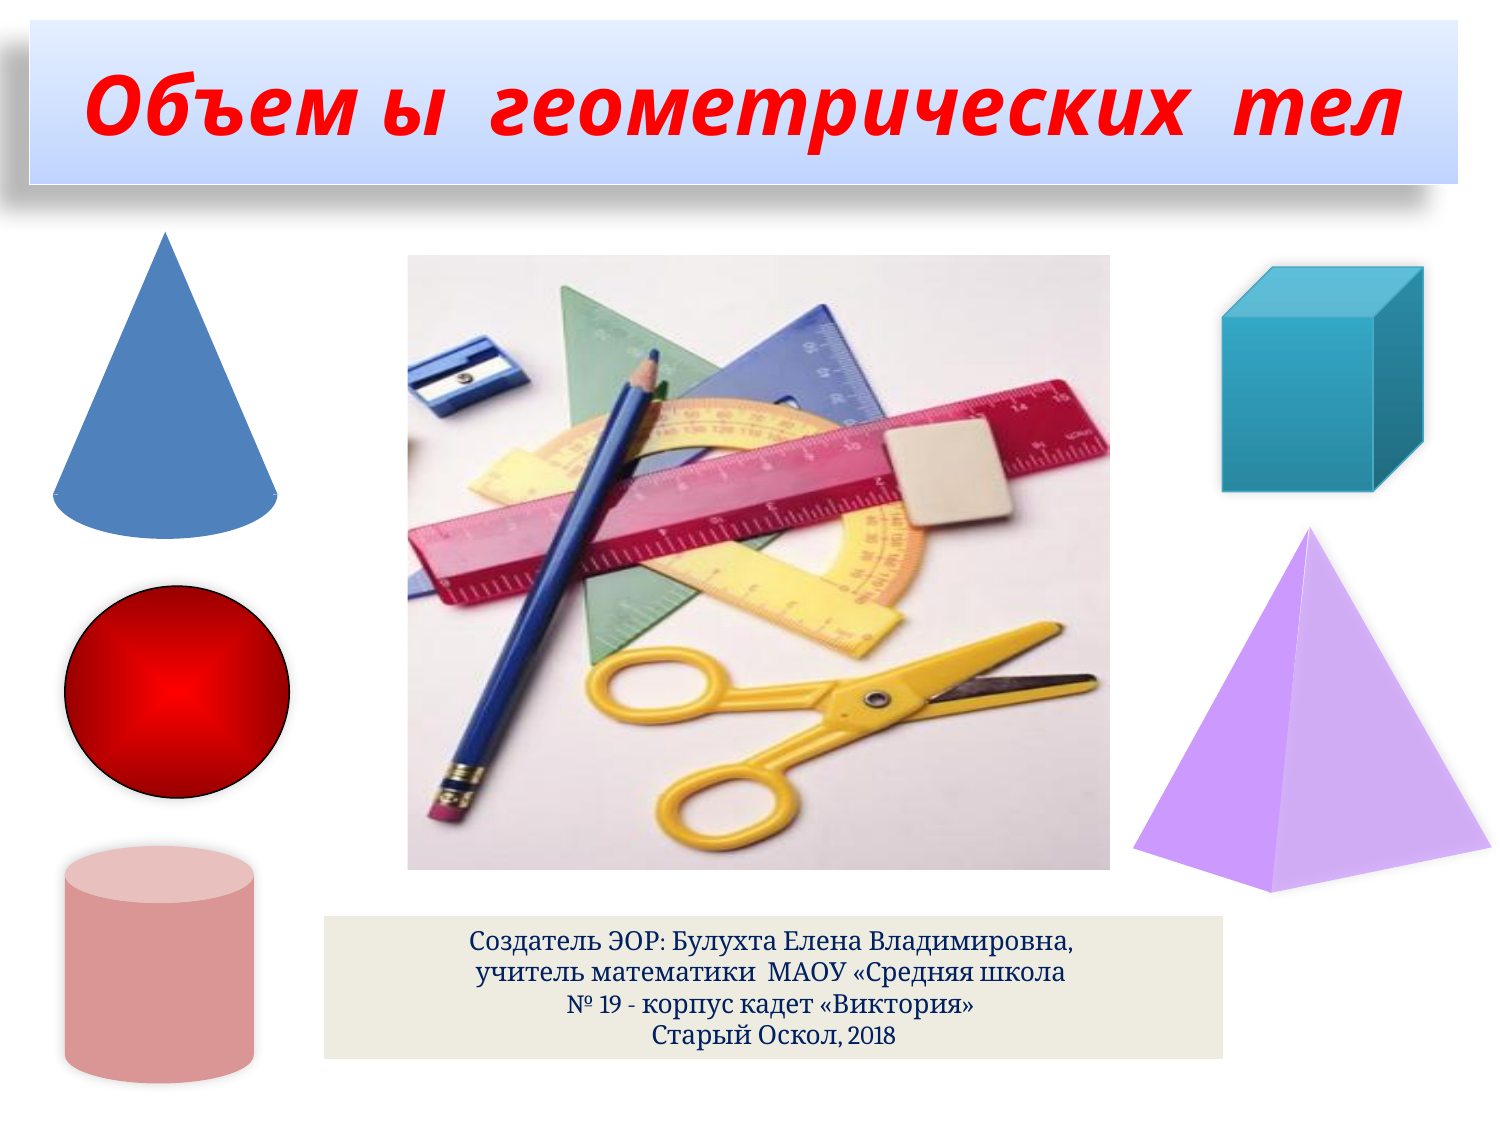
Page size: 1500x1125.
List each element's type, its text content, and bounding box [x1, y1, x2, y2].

text_box Создатель ЭОР: Булухта Елена Владимировна, учитель математики МАОУ «Средняя школа № 19 - корпус кадет «Виктория» Старый Оскол, 2018 [324, 916, 1223, 1059]
title Объем ы геометрических тел [29, 18, 1459, 185]
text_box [1183, 521, 1459, 880]
text_box [64, 845, 255, 1085]
text_box [64, 586, 290, 798]
picture [407, 255, 1111, 870]
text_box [1226, 268, 1420, 316]
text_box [52, 231, 278, 540]
text_box [1221, 266, 1424, 493]
